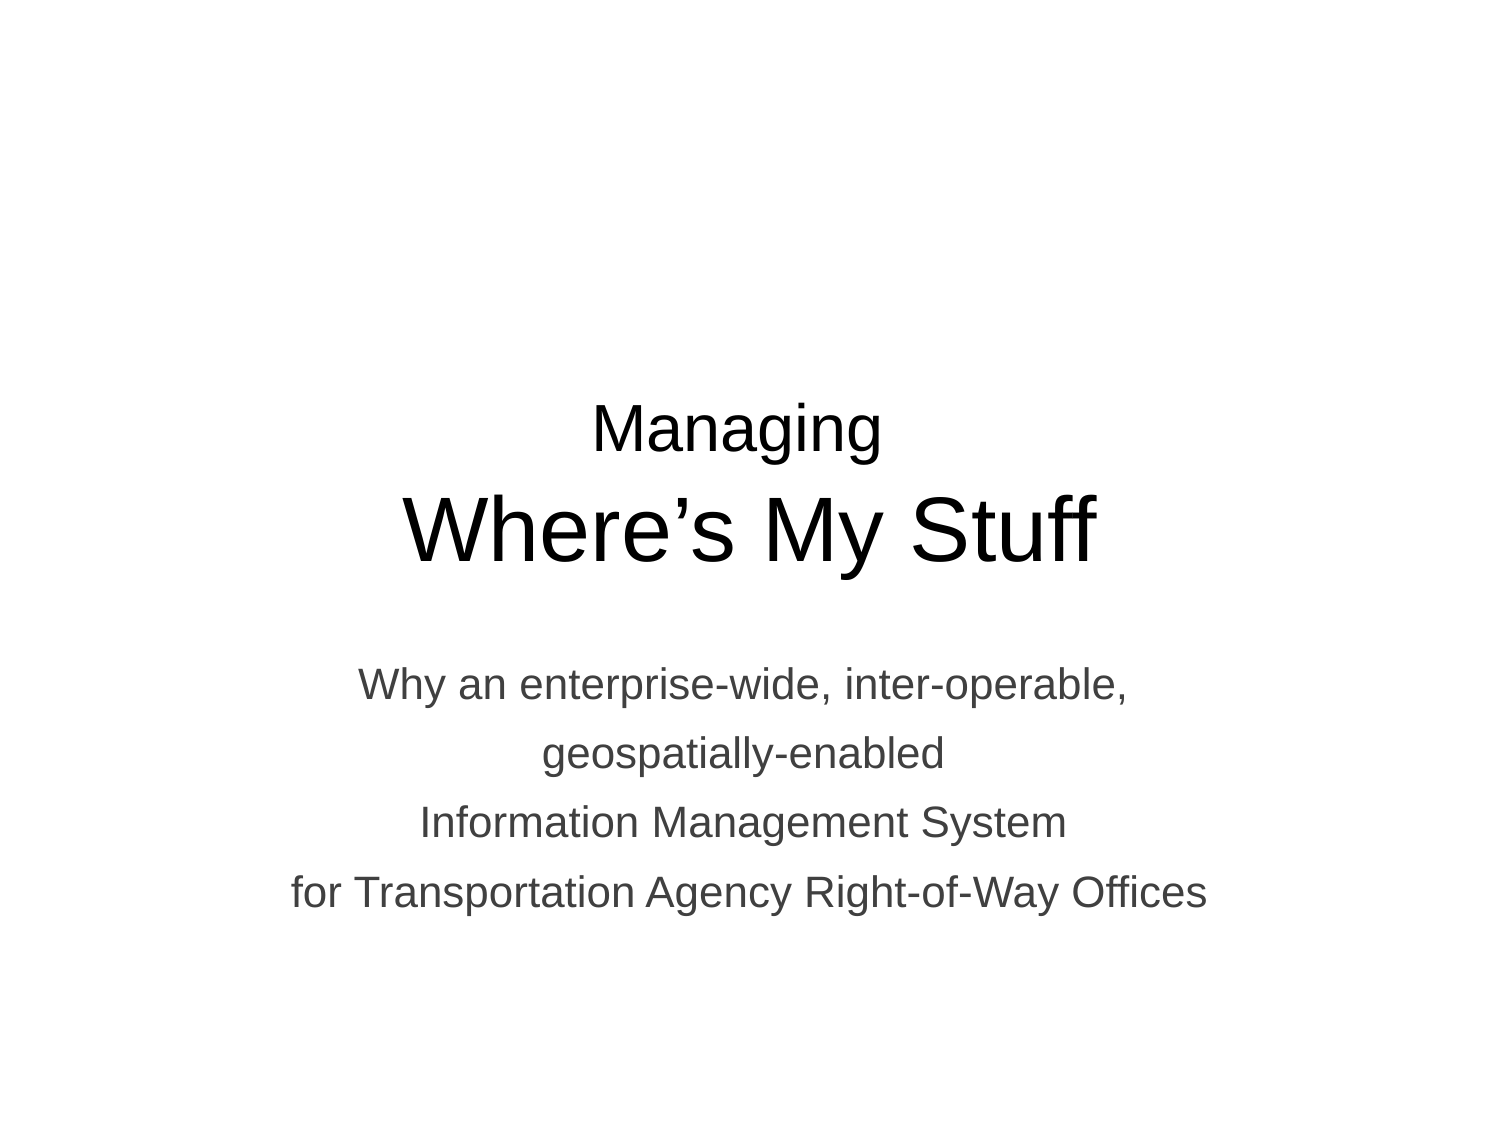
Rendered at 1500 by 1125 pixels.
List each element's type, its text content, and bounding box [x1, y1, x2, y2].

subtitle Why an enterprise-wide, inter-operable, geospatially-enabled Information Management System for Transportation Agency Right-of-Way Offices [225, 637, 1275, 925]
title Managing Where’s My Stuff [112, 349, 1388, 591]
